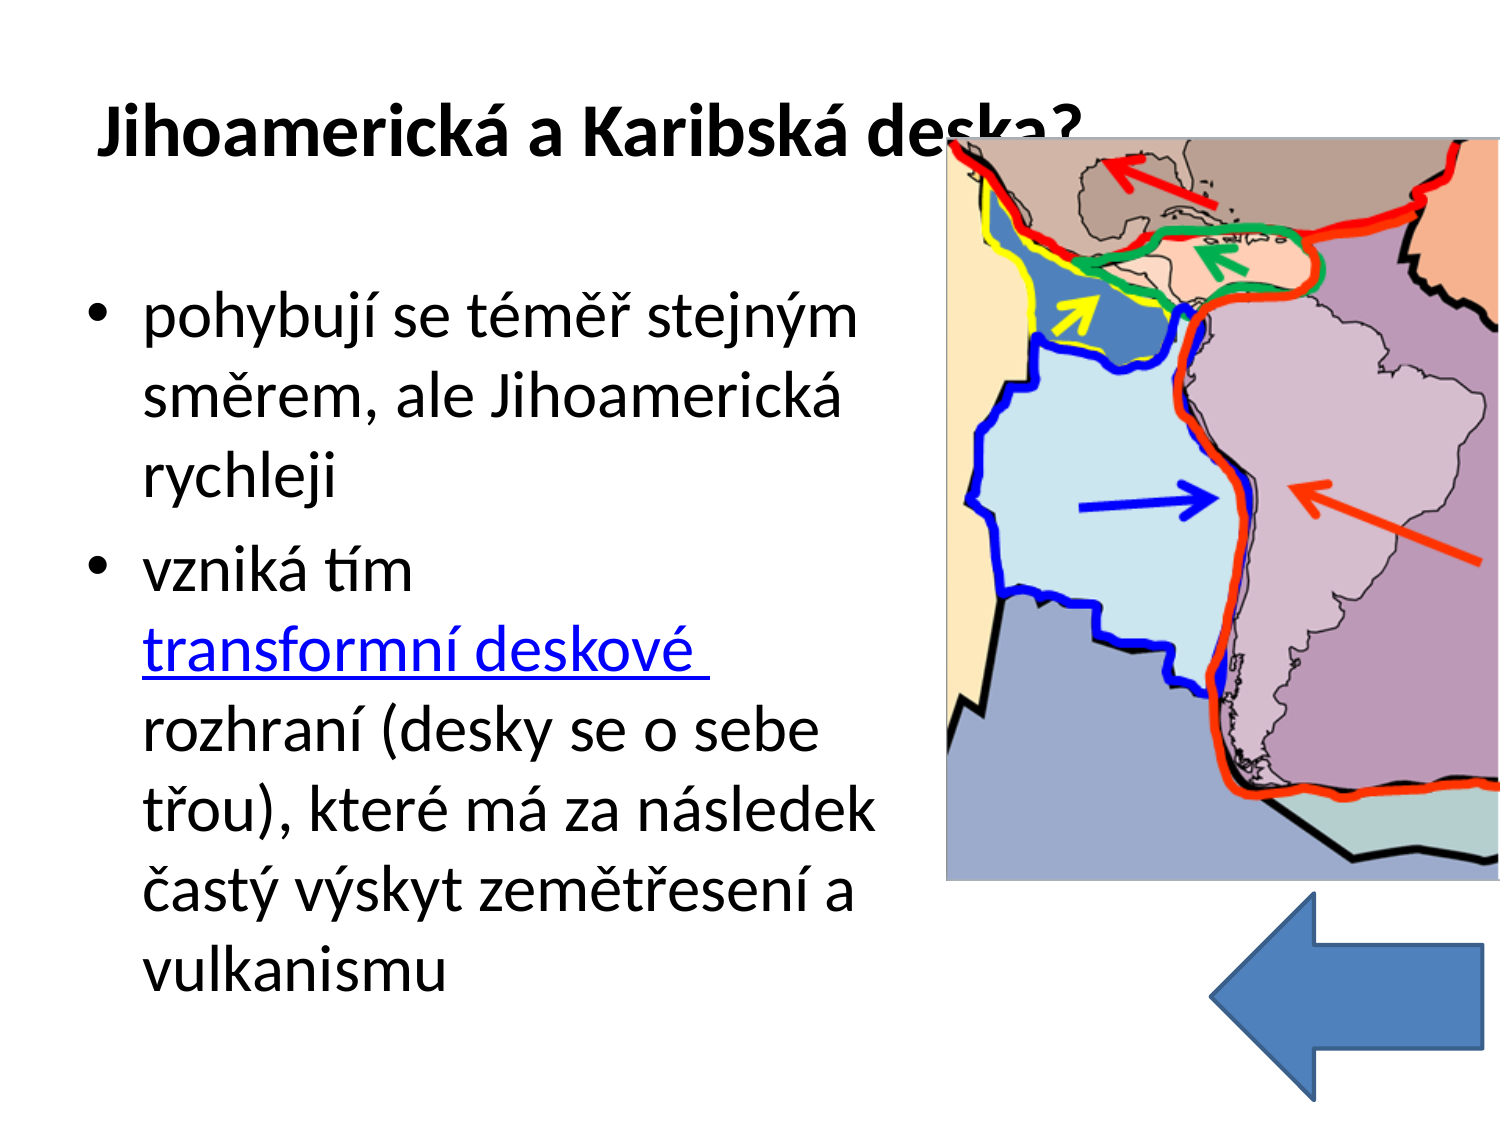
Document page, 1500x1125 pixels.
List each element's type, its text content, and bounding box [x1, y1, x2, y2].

title Jihoamerická a Karibská deska? [75, 32, 1108, 220]
text_box [1208, 891, 1485, 1103]
picture [946, 136, 1500, 882]
list pohybují se téměř stejným směrem, ale Jihoamerická rychleji vzniká tím transformní deskové rozhraní (desky se o sebe třou), které má za následek častý výskyt zemětřesení a vulkanismu [71, 263, 916, 1061]
